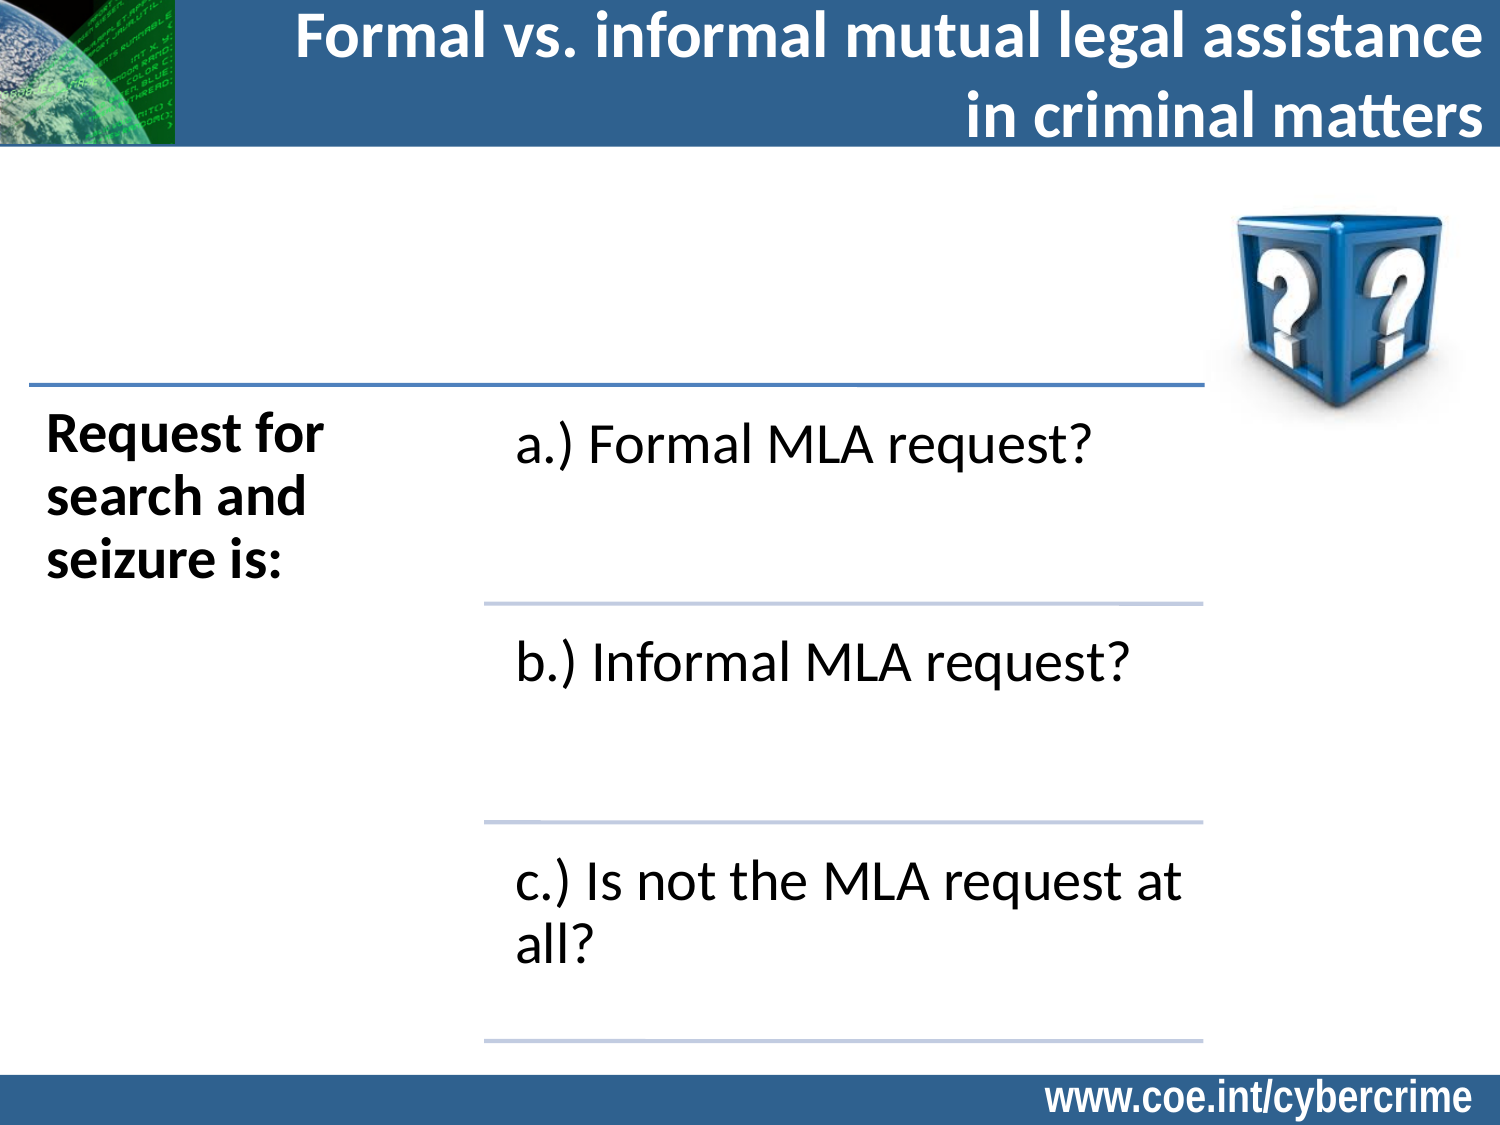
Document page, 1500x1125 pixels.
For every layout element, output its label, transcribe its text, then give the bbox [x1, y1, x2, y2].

picture [0, 0, 175, 144]
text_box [28, 384, 1205, 1052]
text_box [0, 1073, 1030, 1125]
text_box Formal vs. informal mutual legal assistance in criminal matters [177, 0, 1500, 149]
text_box www.coe.int/cybercrime [1030, 1059, 1500, 1125]
picture [1189, 154, 1481, 445]
